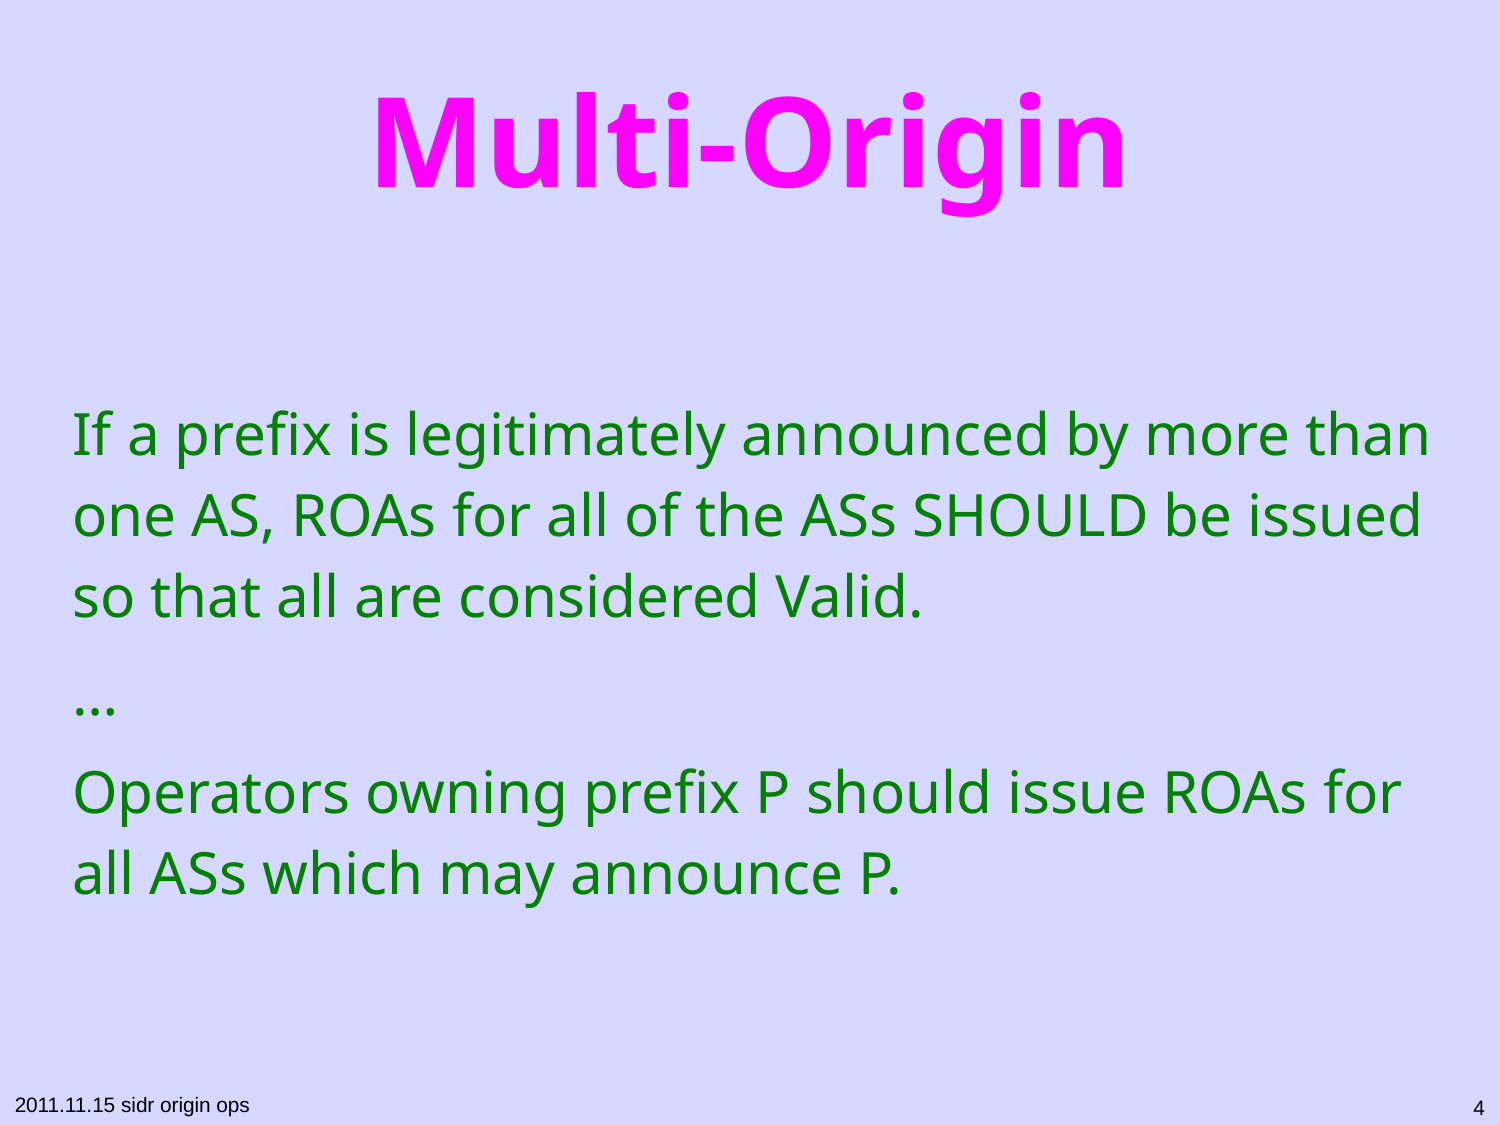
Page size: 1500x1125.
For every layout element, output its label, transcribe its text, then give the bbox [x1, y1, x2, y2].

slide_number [0, 1085, 355, 1125]
slide_number 4 [1424, 1085, 1500, 1125]
title Multi-Origin [112, 4, 1388, 247]
subtitle If a prefix is legitimately announced by more than one AS, ROAs for all of the ASs SHOULD be issued so that all are considered Valid. … Operators owning prefix P should issue ROAs for all ASs which may announce P. [71, 385, 1436, 1073]
